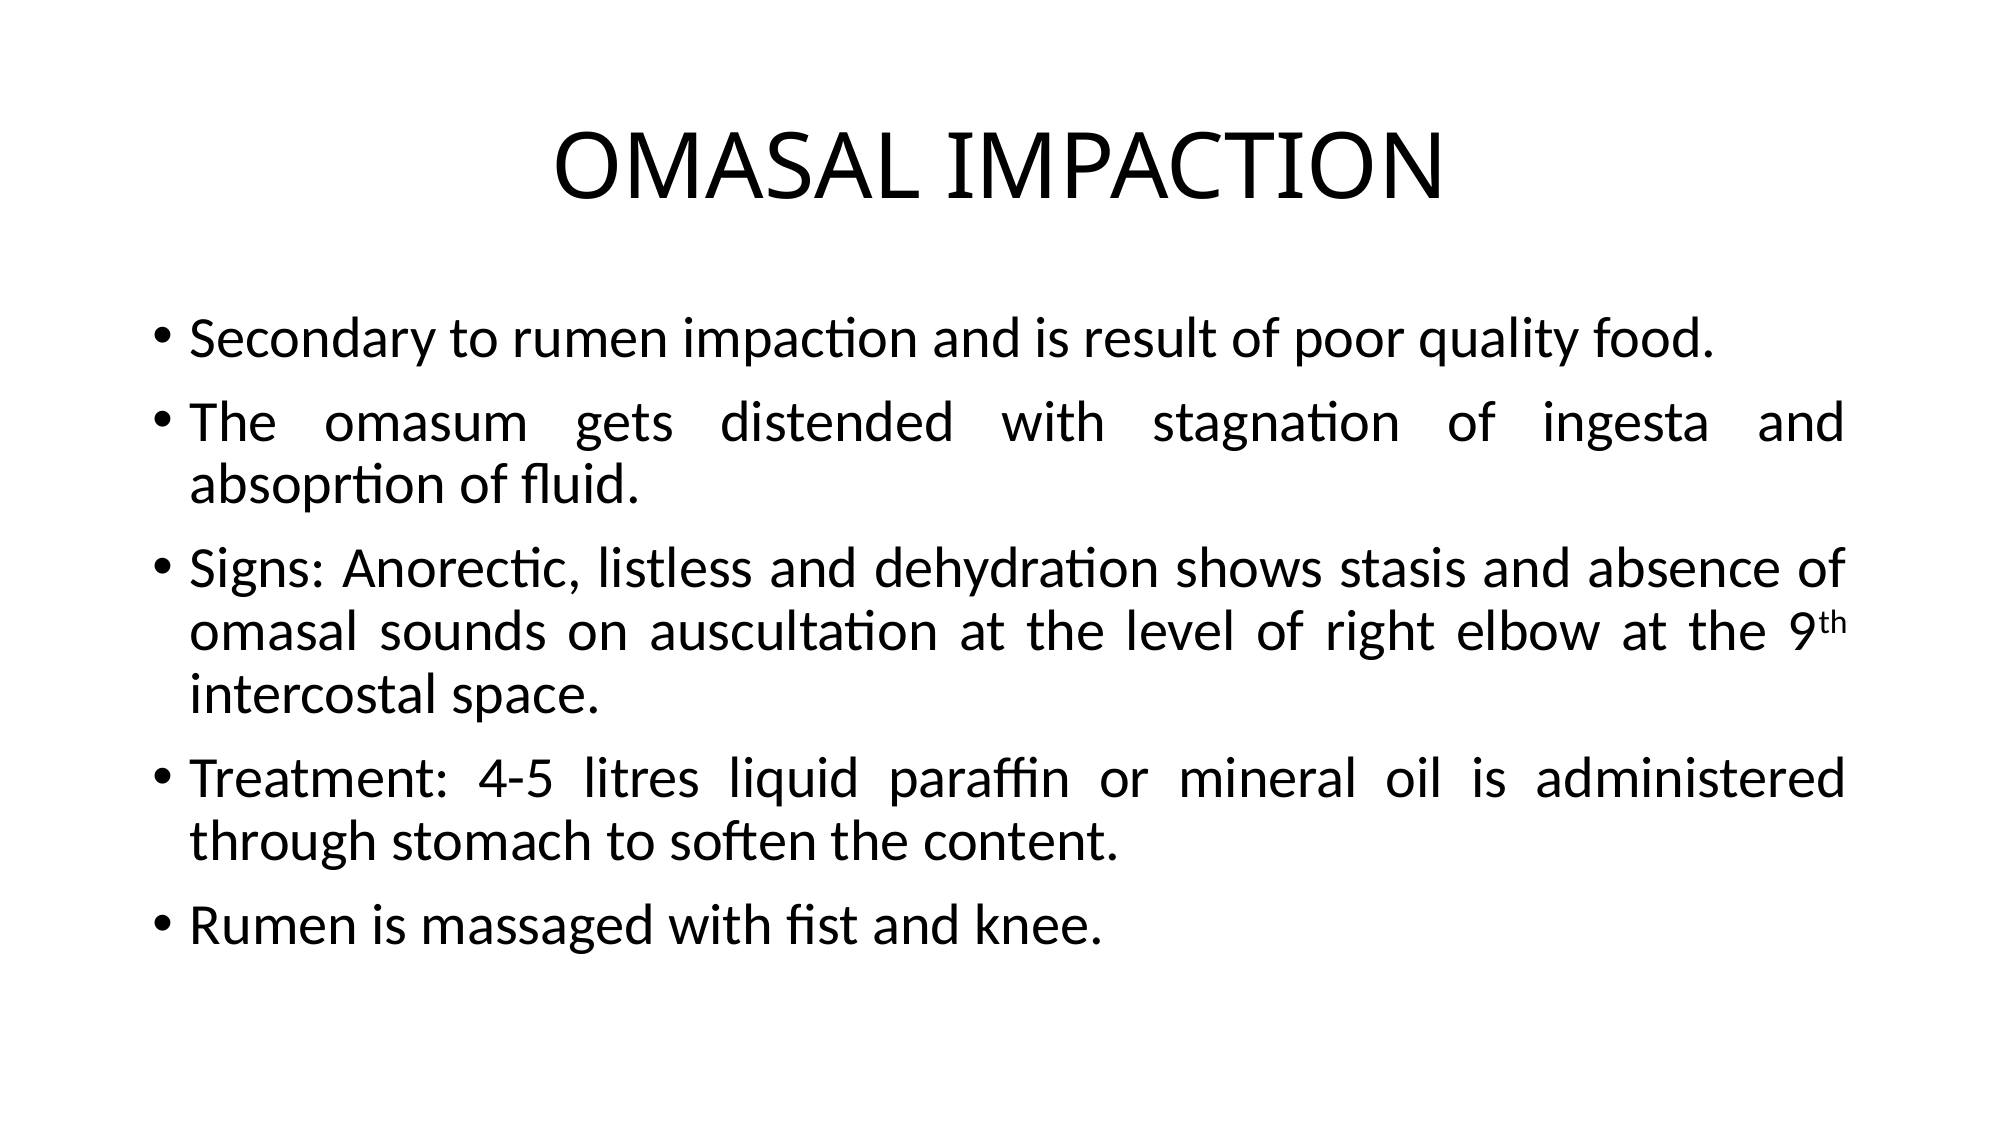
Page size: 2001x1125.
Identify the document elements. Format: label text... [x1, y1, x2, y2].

title OMASAL IMPACTION [137, 59, 1863, 278]
list Secondary to rumen impaction and is result of poor quality food. The omasum gets distended with stagnation of ingesta and absoprtion of fluid. Signs: Anorectic, listless and dehydration shows stasis and absence of omasal sounds on auscultation at the level of right elbow at the 9th intercostal space. Treatment: 4-5 litres liquid paraffin or mineral oil is administered through stomach to soften the content. Rumen is massaged with fist and knee. [137, 299, 1863, 1014]
